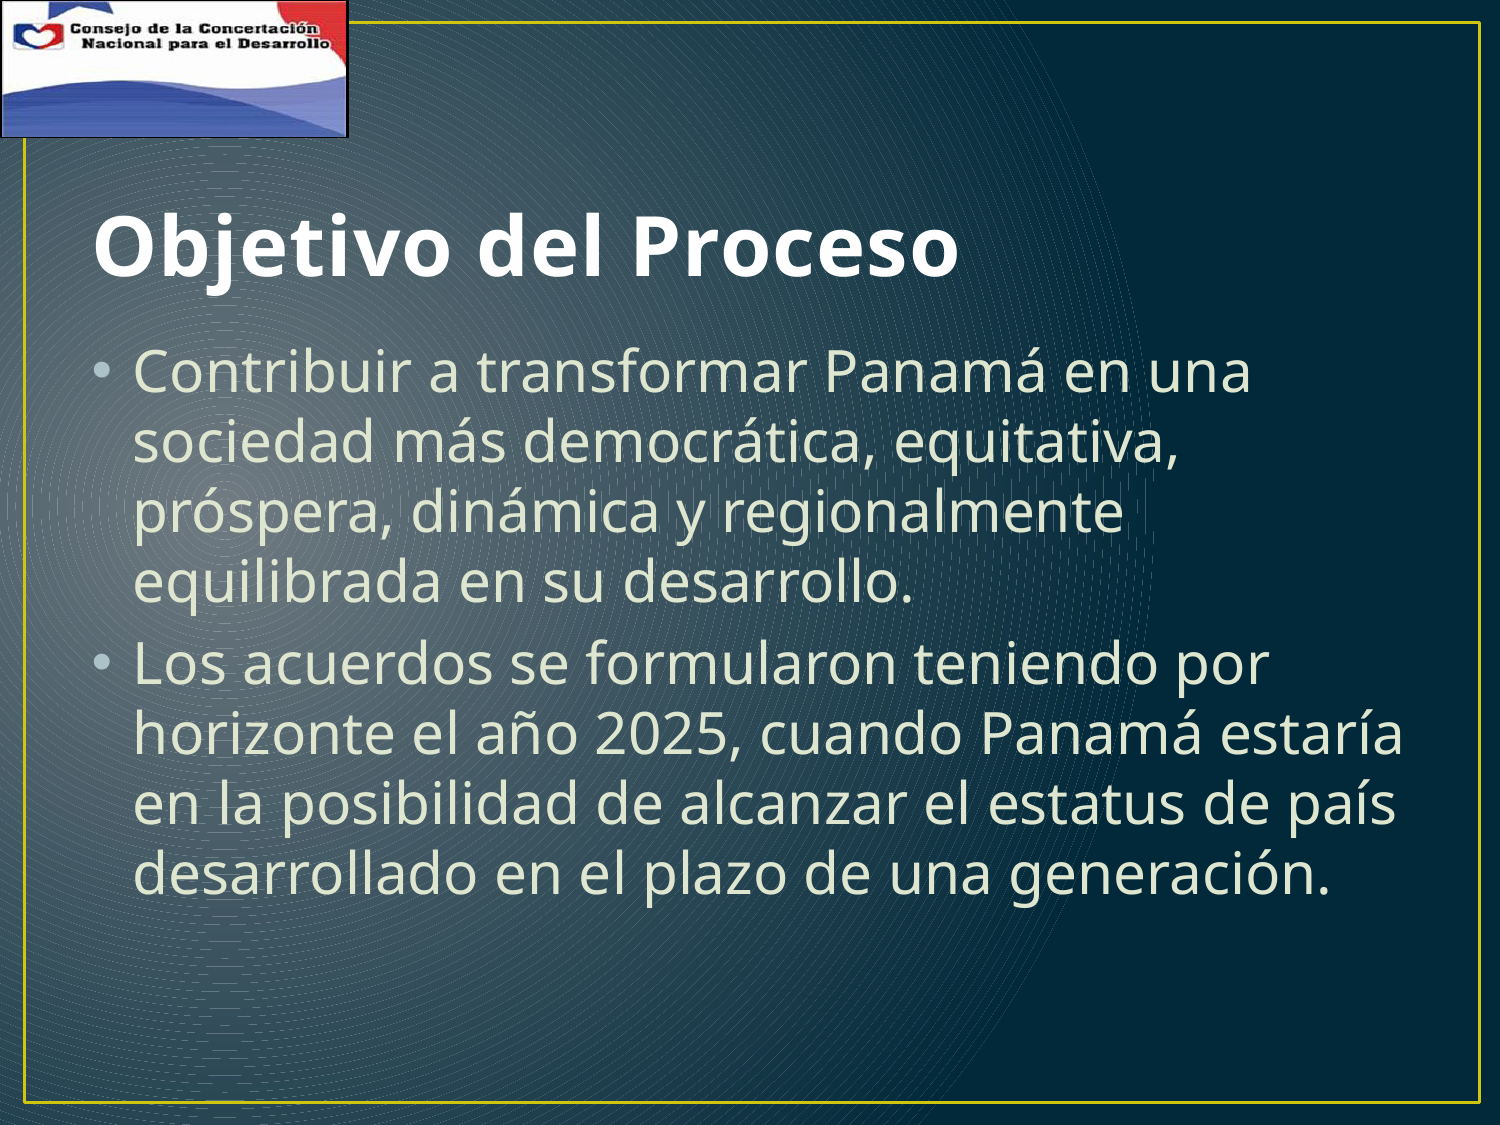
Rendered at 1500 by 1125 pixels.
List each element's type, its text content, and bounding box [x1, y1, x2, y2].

title Objetivo del Proceso [76, 113, 1427, 302]
picture [0, 0, 349, 138]
list Contribuir a transformar Panamá en una sociedad más democrática, equitativa, próspera, dinámica y regionalmente equilibrada en su desarrollo. Los acuerdos se formularon teniendo por horizonte el año 2025, cuando Panamá estaría en la posibilidad de alcanzar el estatus de país desarrollado en el plazo de una generación. [76, 326, 1427, 941]
